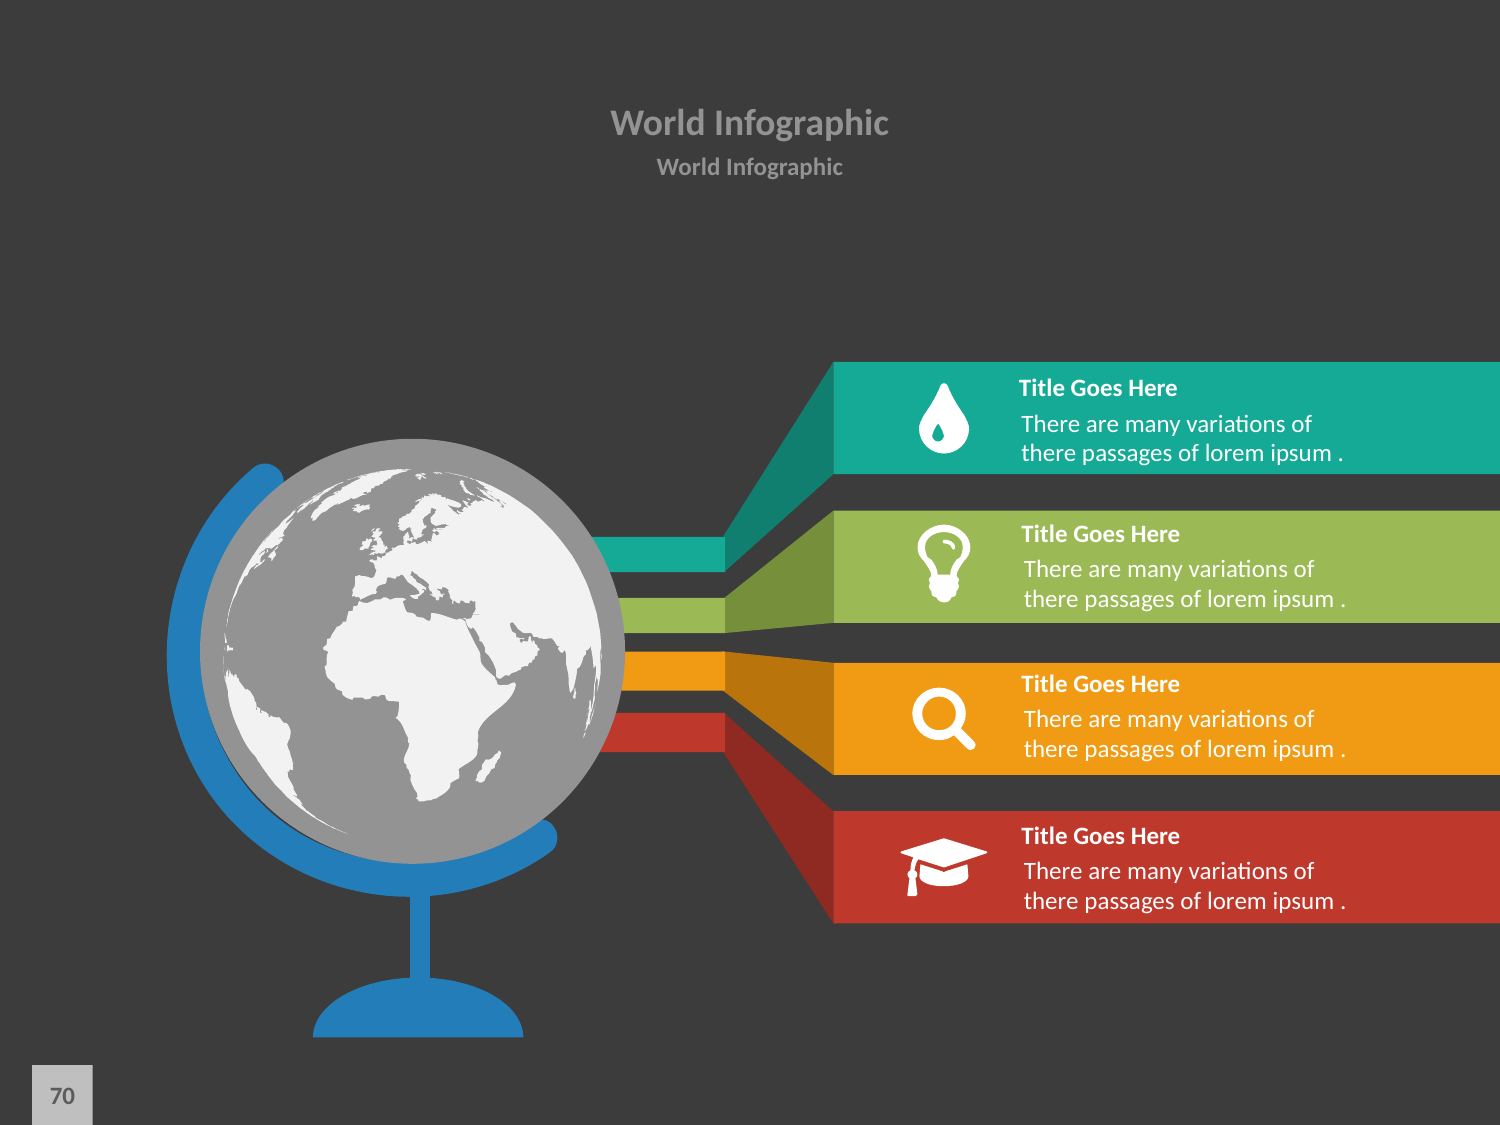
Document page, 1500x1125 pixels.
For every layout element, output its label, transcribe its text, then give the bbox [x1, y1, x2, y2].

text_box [629, 510, 1500, 634]
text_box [1003, 364, 1384, 476]
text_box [1006, 659, 1386, 771]
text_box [1006, 811, 1386, 923]
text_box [629, 651, 1500, 712]
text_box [199, 438, 626, 865]
list World Infographic [412, 149, 1088, 183]
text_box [137, 453, 568, 1038]
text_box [572, 712, 1500, 924]
title World Infographic [287, 91, 1213, 150]
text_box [523, 361, 1500, 510]
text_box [1006, 509, 1386, 622]
